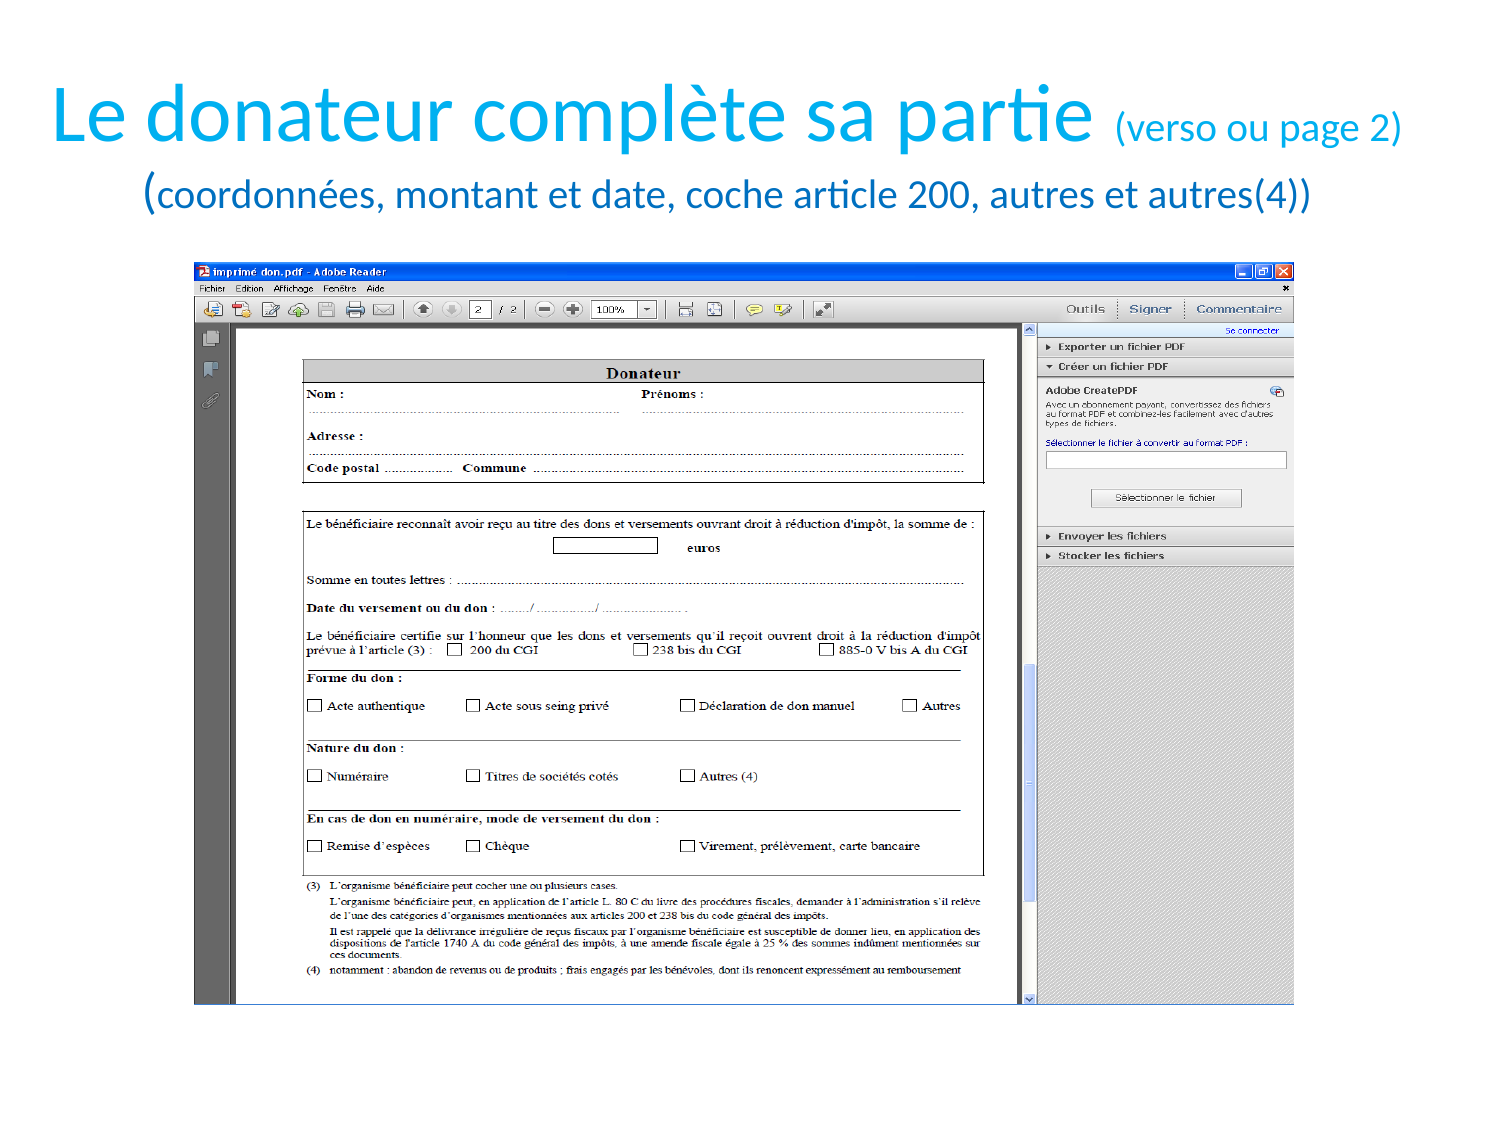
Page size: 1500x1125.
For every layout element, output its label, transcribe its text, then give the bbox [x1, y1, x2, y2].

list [194, 262, 1294, 1006]
title Le donateur complète sa partie (verso ou page 2) (coordonnées, montant et date, coche article 200, autres et autres(4)) [29, 45, 1425, 233]
